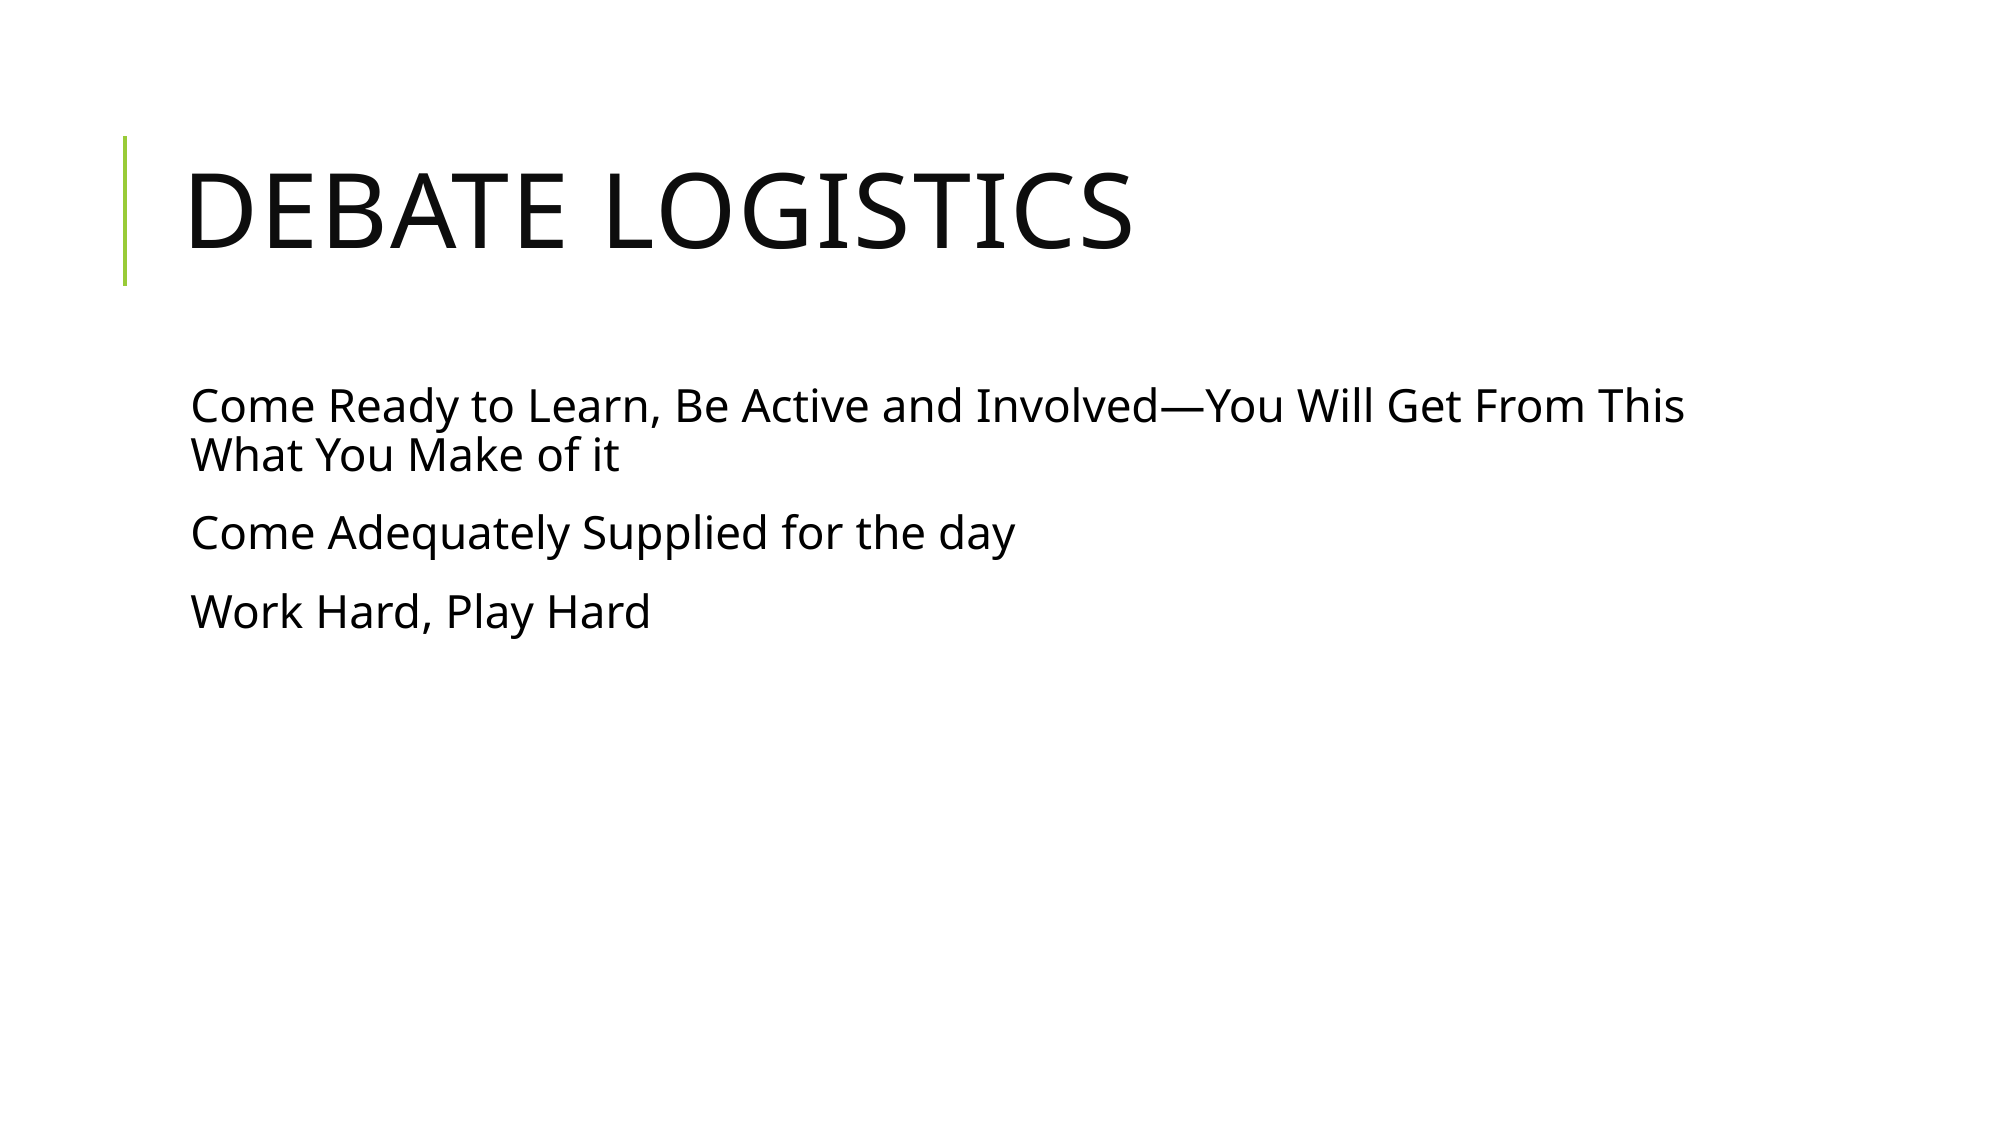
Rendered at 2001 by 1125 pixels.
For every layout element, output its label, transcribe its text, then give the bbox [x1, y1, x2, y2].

list Come Ready to Learn, Be Active and Involved—You Will Get From This What You Make of it Come Adequately Supplied for the day Work Hard, Play Hard [168, 375, 1763, 1035]
title Debate Logistics [168, 96, 1763, 342]
